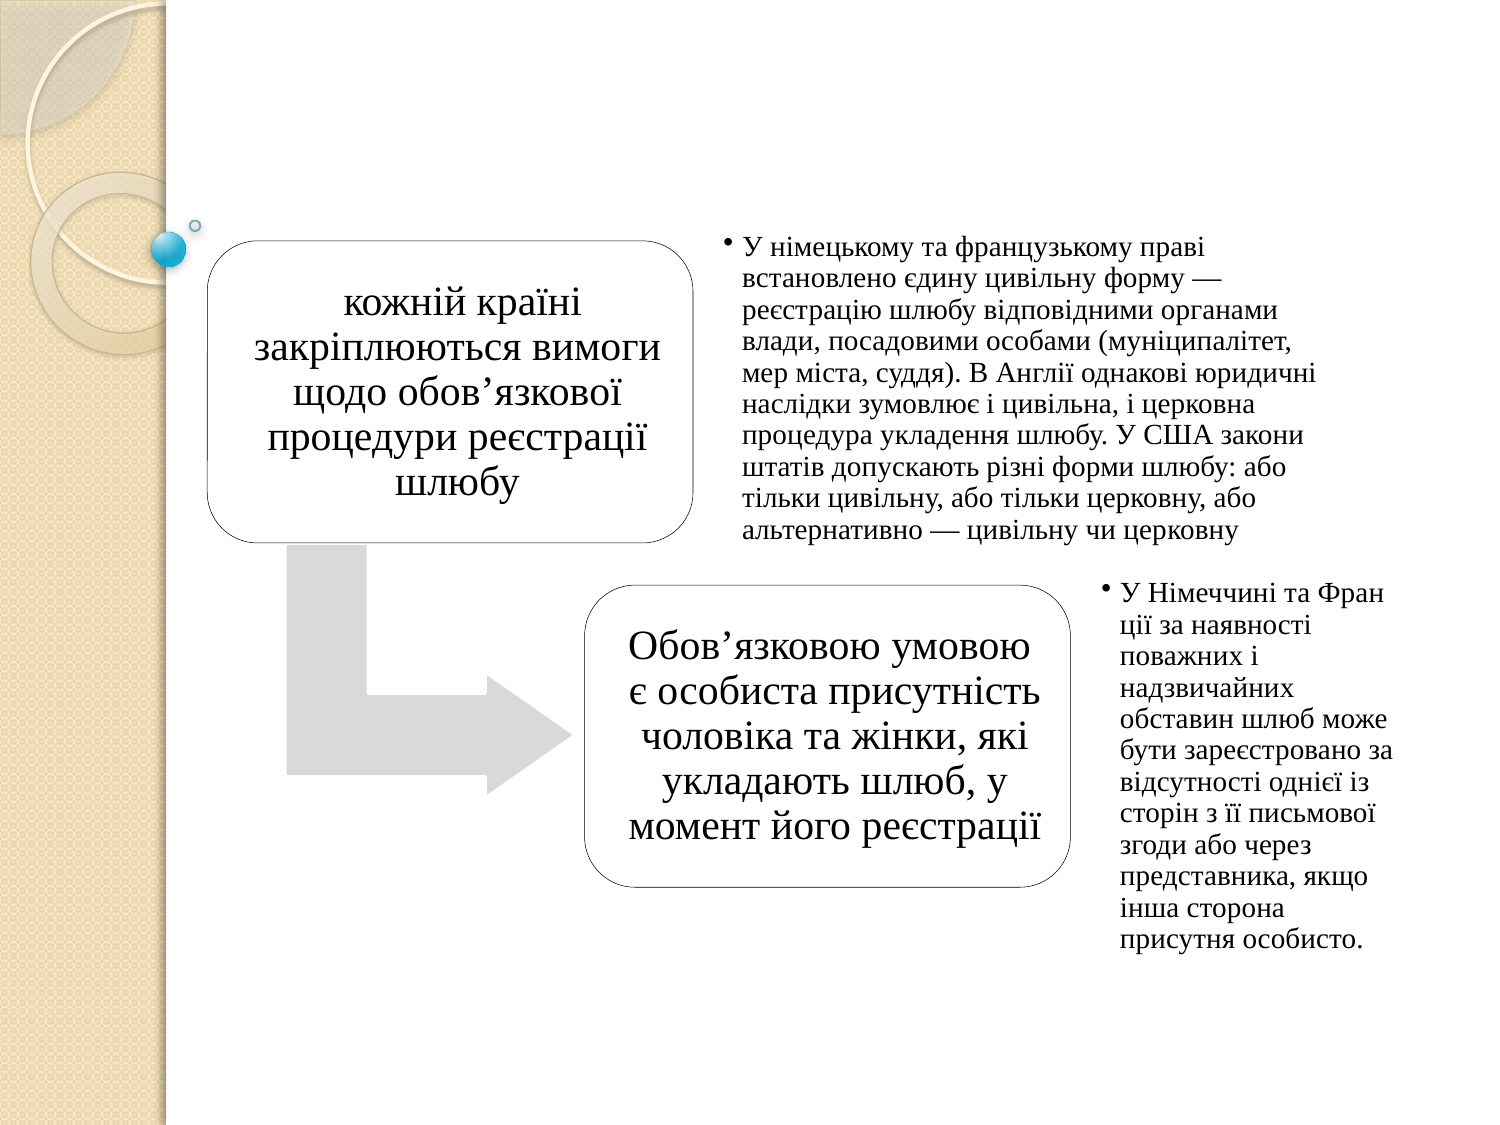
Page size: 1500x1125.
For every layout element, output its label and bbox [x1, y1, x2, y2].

text_box [206, 54, 1424, 1047]
